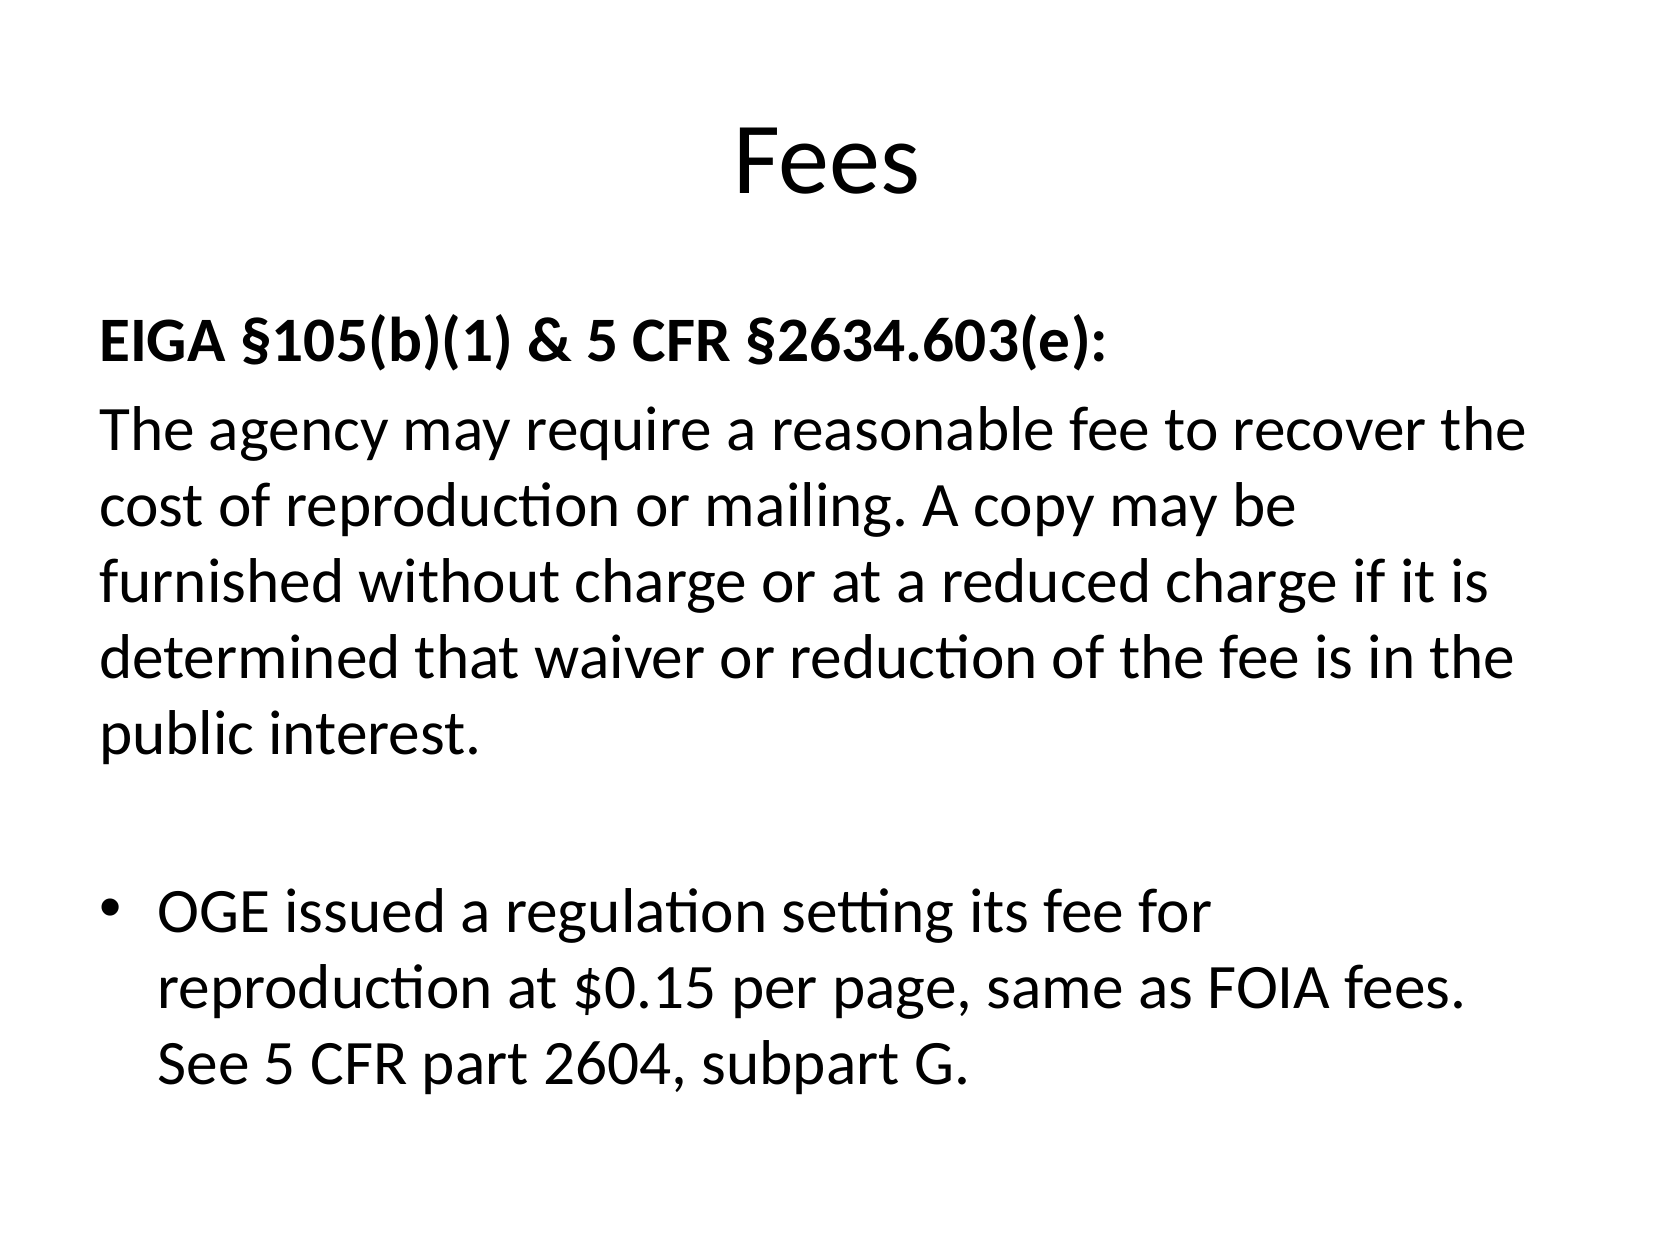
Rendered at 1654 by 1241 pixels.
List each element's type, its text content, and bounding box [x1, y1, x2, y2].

title Fees [82, 49, 1571, 257]
list EIGA §105(b)(1) & 5 CFR §2634.603(e): The agency may require a reasonable fee to recover the cost of reproduction or mailing. A copy may be furnished without charge or at a reduced charge if it is determined that waiver or reduction of the fee is in the public interest. OGE issued a regulation setting its fee for reproduction at $0.15 per page, same as FOIA fees. See 5 CFR part 2604, subpart G. [82, 289, 1571, 1108]
